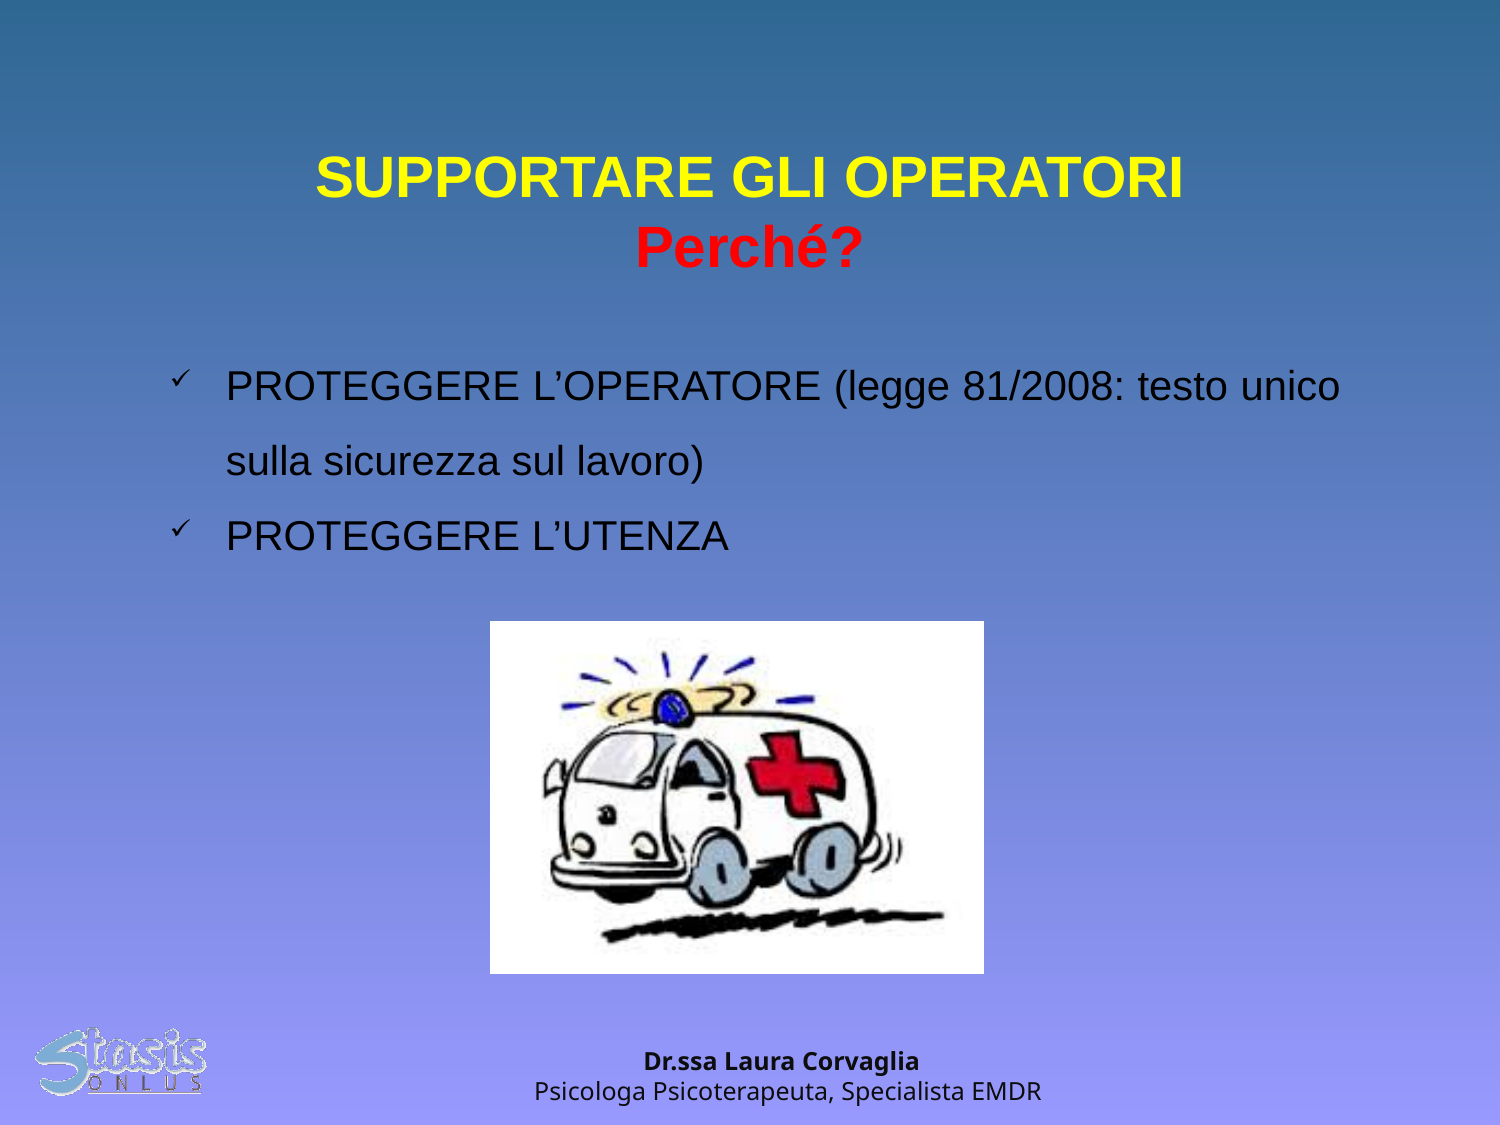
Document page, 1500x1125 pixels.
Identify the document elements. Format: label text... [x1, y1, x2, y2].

picture [489, 621, 984, 974]
title SUPPORTARE GLI OPERATORI Perché? [75, 115, 1425, 303]
picture [24, 981, 227, 1125]
text_box Dr.ssa Laura Corvaglia Psicologa Psicoterapeuta, Specialista EMDR [396, 1022, 1167, 1125]
list PROTEGGERE L’OPERATORE (legge 81/2008: testo unico sulla sicurezza sul lavoro) PROTEGGERE L’UTENZA [154, 326, 1356, 622]
